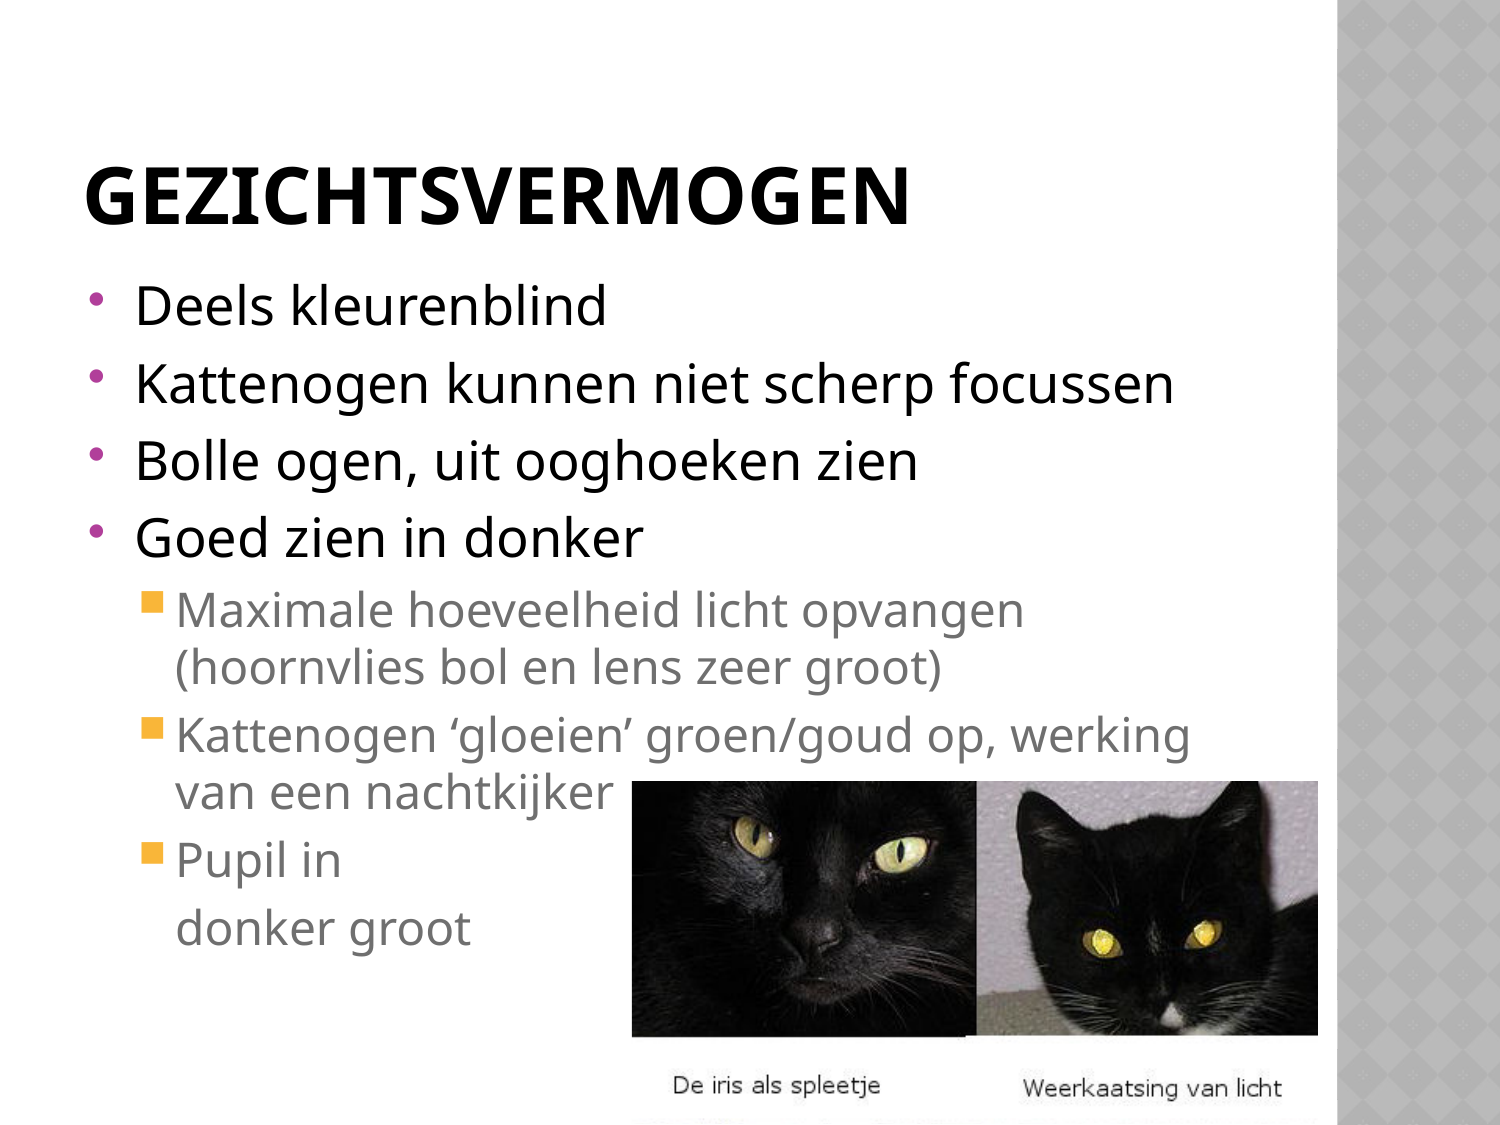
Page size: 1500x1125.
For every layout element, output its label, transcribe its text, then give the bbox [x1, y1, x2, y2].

list Deels kleurenblind Kattenogen kunnen niet scherp focussen Bolle ogen, uit ooghoeken zien Goed zien in donker Maximale hoeveelheid licht opvangen (hoornvlies bol en lens zeer groot) Kattenogen ‘gloeien’ groen/goud op, werking van een nachtkijker Pupil in donker groot [75, 264, 1263, 1059]
picture [631, 781, 1319, 1124]
title Gezichtsvermogen [75, 52, 1263, 240]
